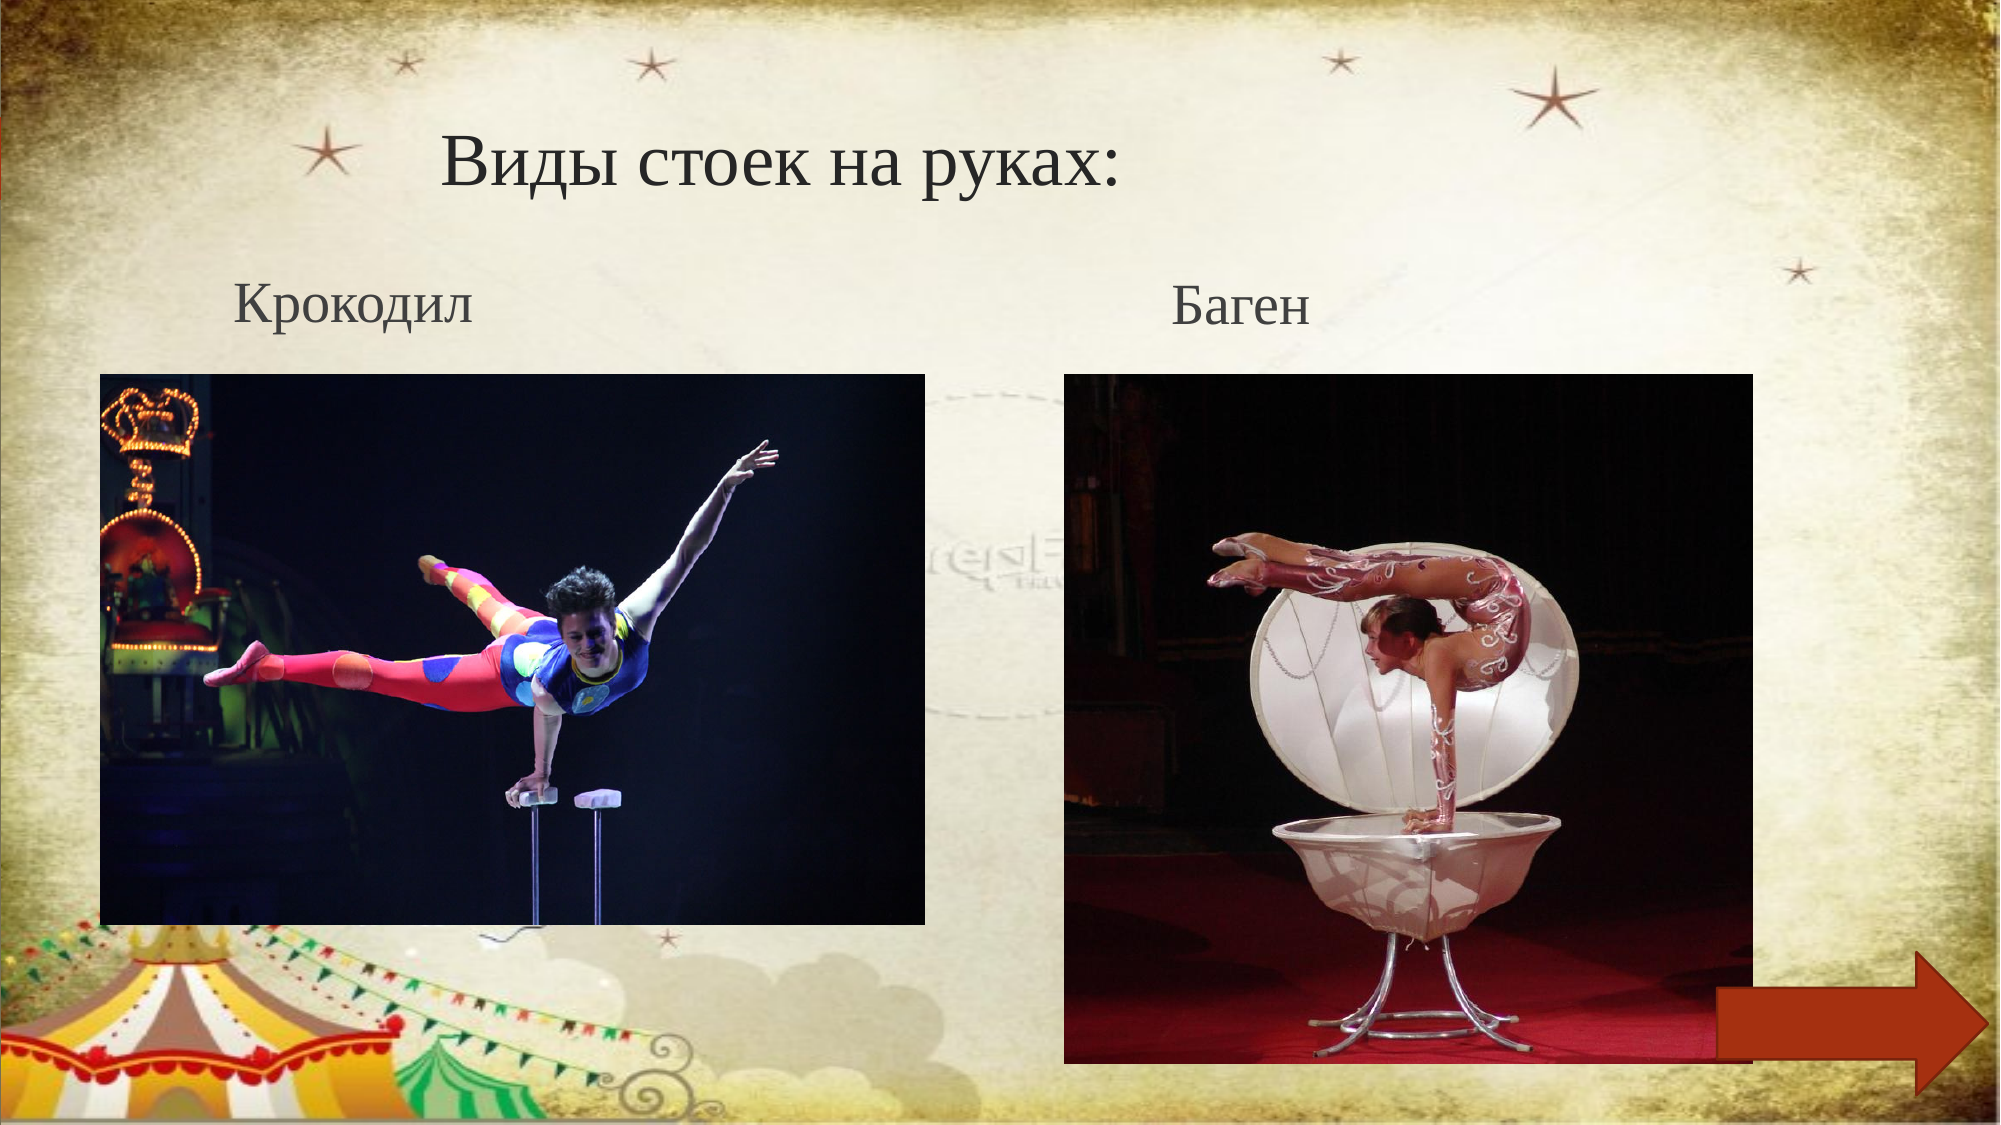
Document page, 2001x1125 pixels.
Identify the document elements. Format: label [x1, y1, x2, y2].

list [1063, 374, 1754, 1065]
picture [1, 0, 2000, 1125]
list [99, 374, 925, 926]
